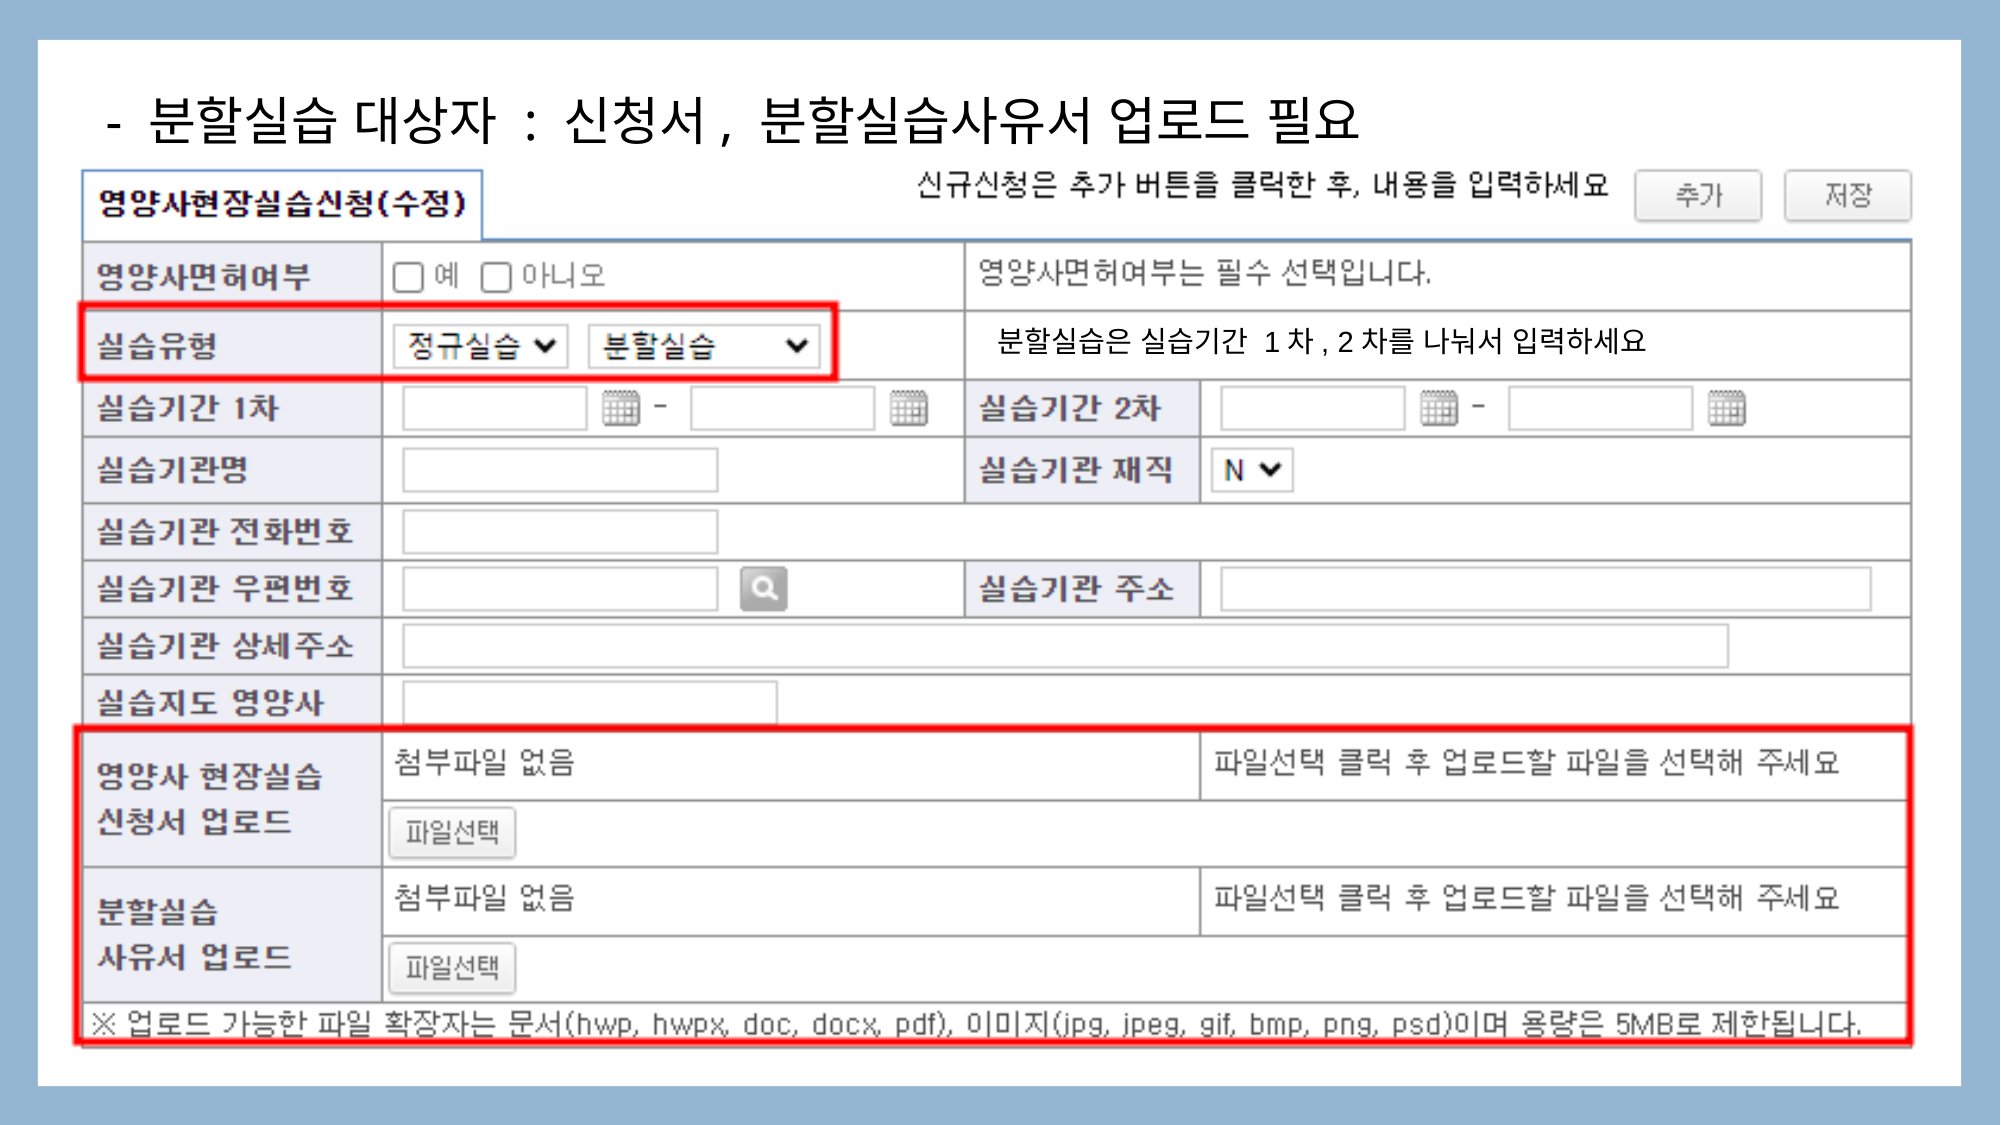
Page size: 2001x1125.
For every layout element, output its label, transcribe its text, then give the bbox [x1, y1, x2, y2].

text_box - 분할실습 대상자 : 신청서, 분할실습사유서 업로드 필요 [90, 49, 1377, 149]
picture [62, 150, 1944, 1072]
